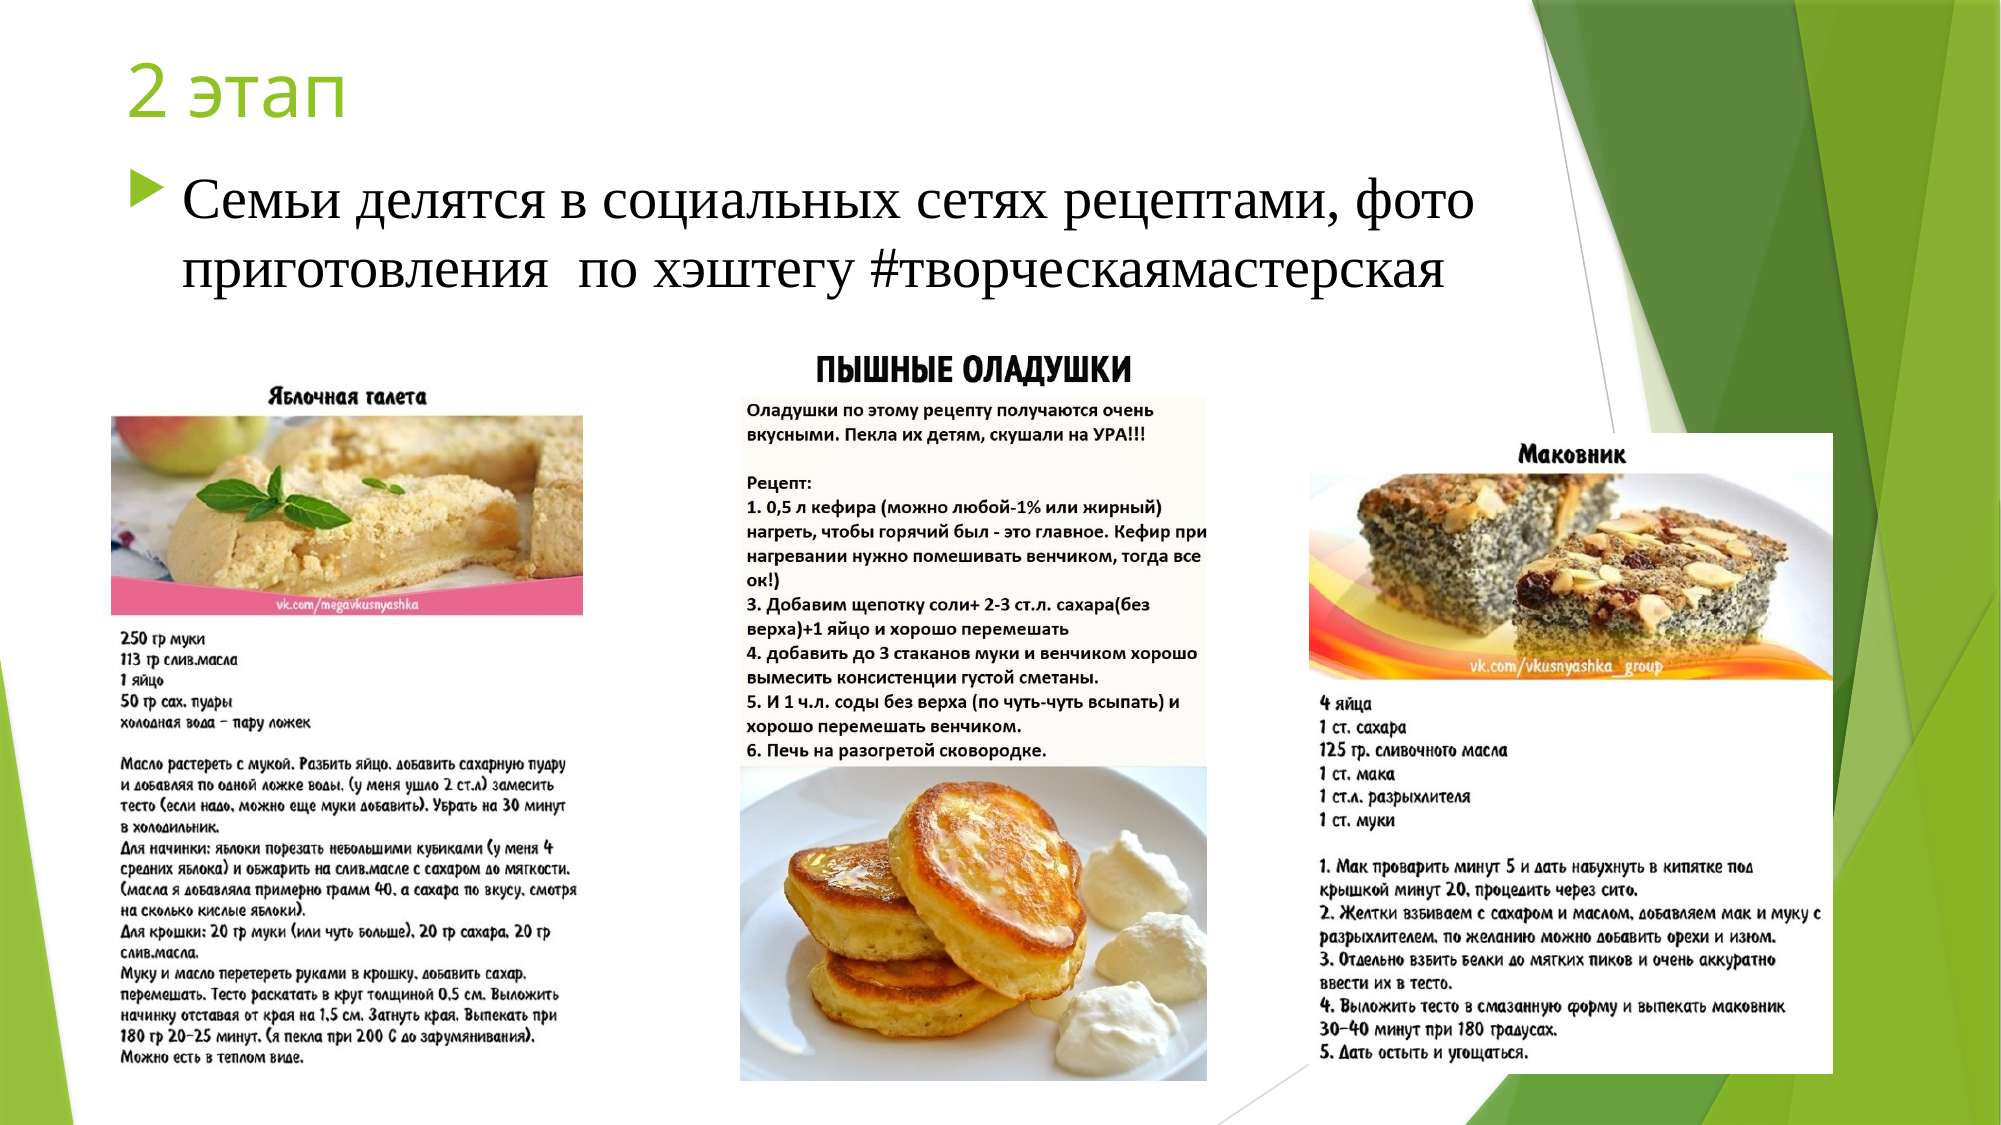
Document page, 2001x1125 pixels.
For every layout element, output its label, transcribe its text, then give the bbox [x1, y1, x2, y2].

picture [110, 378, 583, 1075]
title 2 этап [111, 34, 1522, 152]
list Семьи делятся в социальных сетях рецептами, фото приготовления по хэштегу #творческаямастерская [111, 152, 1782, 991]
picture [740, 340, 1208, 1082]
picture [1309, 432, 1833, 1075]
